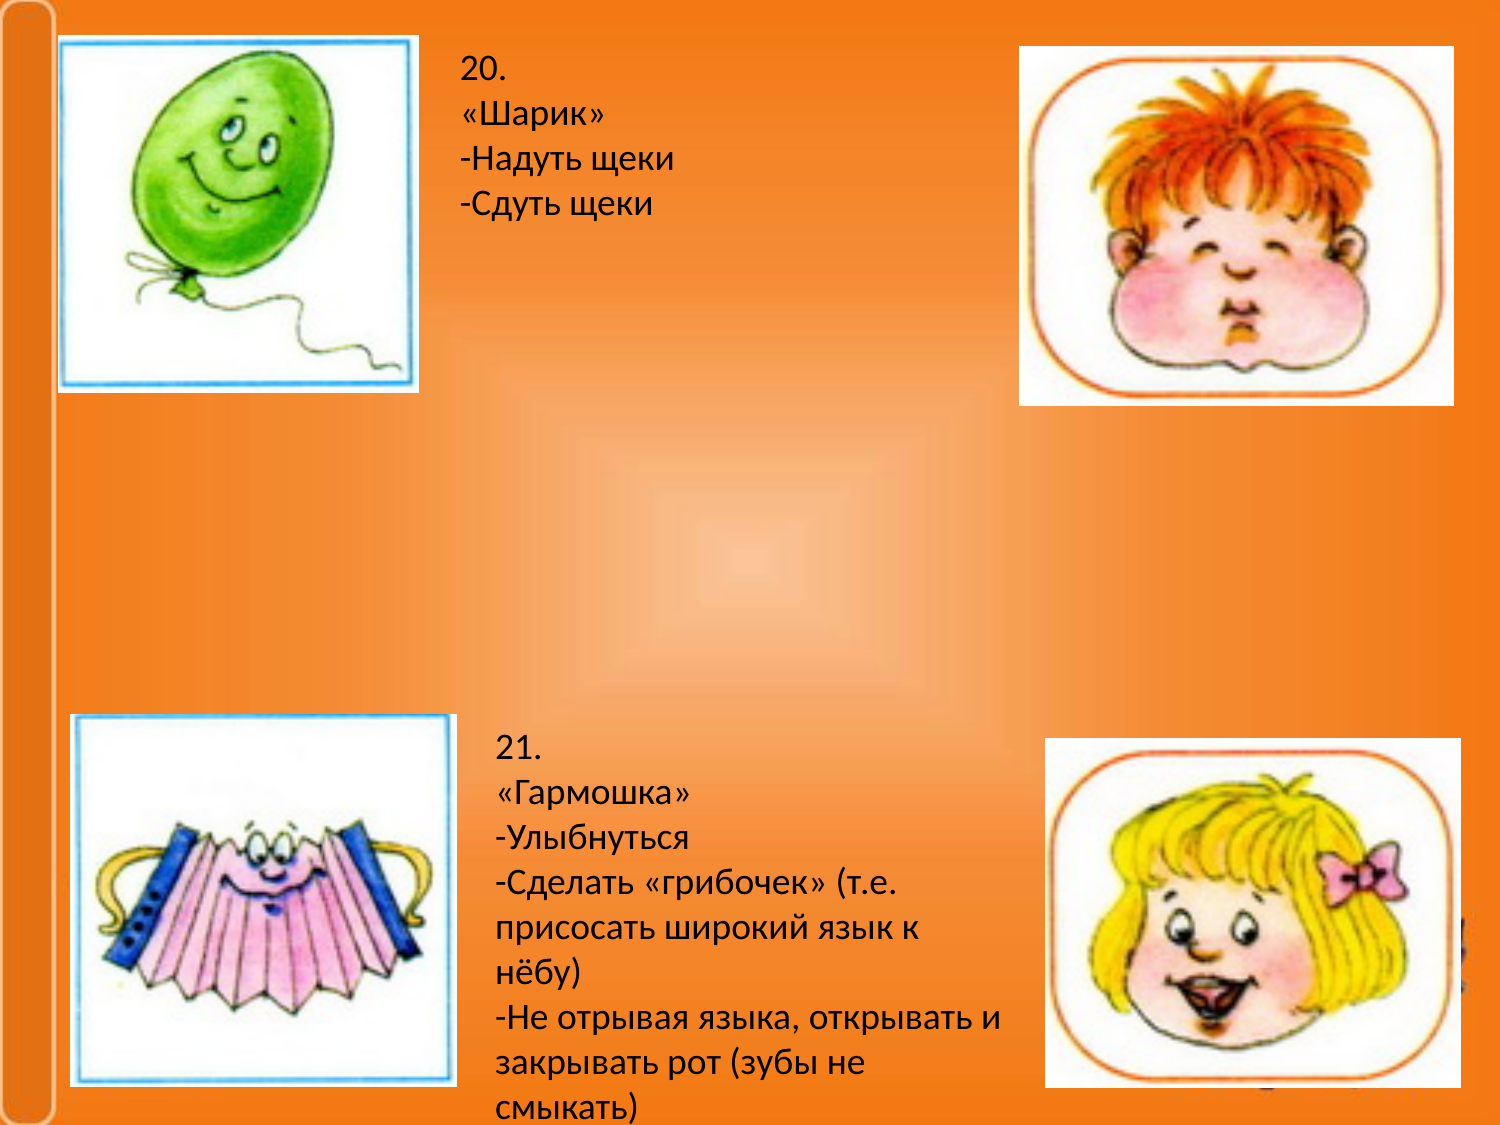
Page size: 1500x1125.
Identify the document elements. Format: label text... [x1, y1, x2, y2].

text_box 20. «Шарик» -Надуть щеки -Сдуть щеки [445, 35, 985, 230]
picture [0, 0, 1500, 1125]
text_box 21. «Гармошка» -Улыбнуться -Сделать «грибочек» (т.е. присосать широкий язык к нёбу) -Не отрывая языка, открывать и закрывать рот (зубы не смыкать) [480, 714, 1020, 1125]
